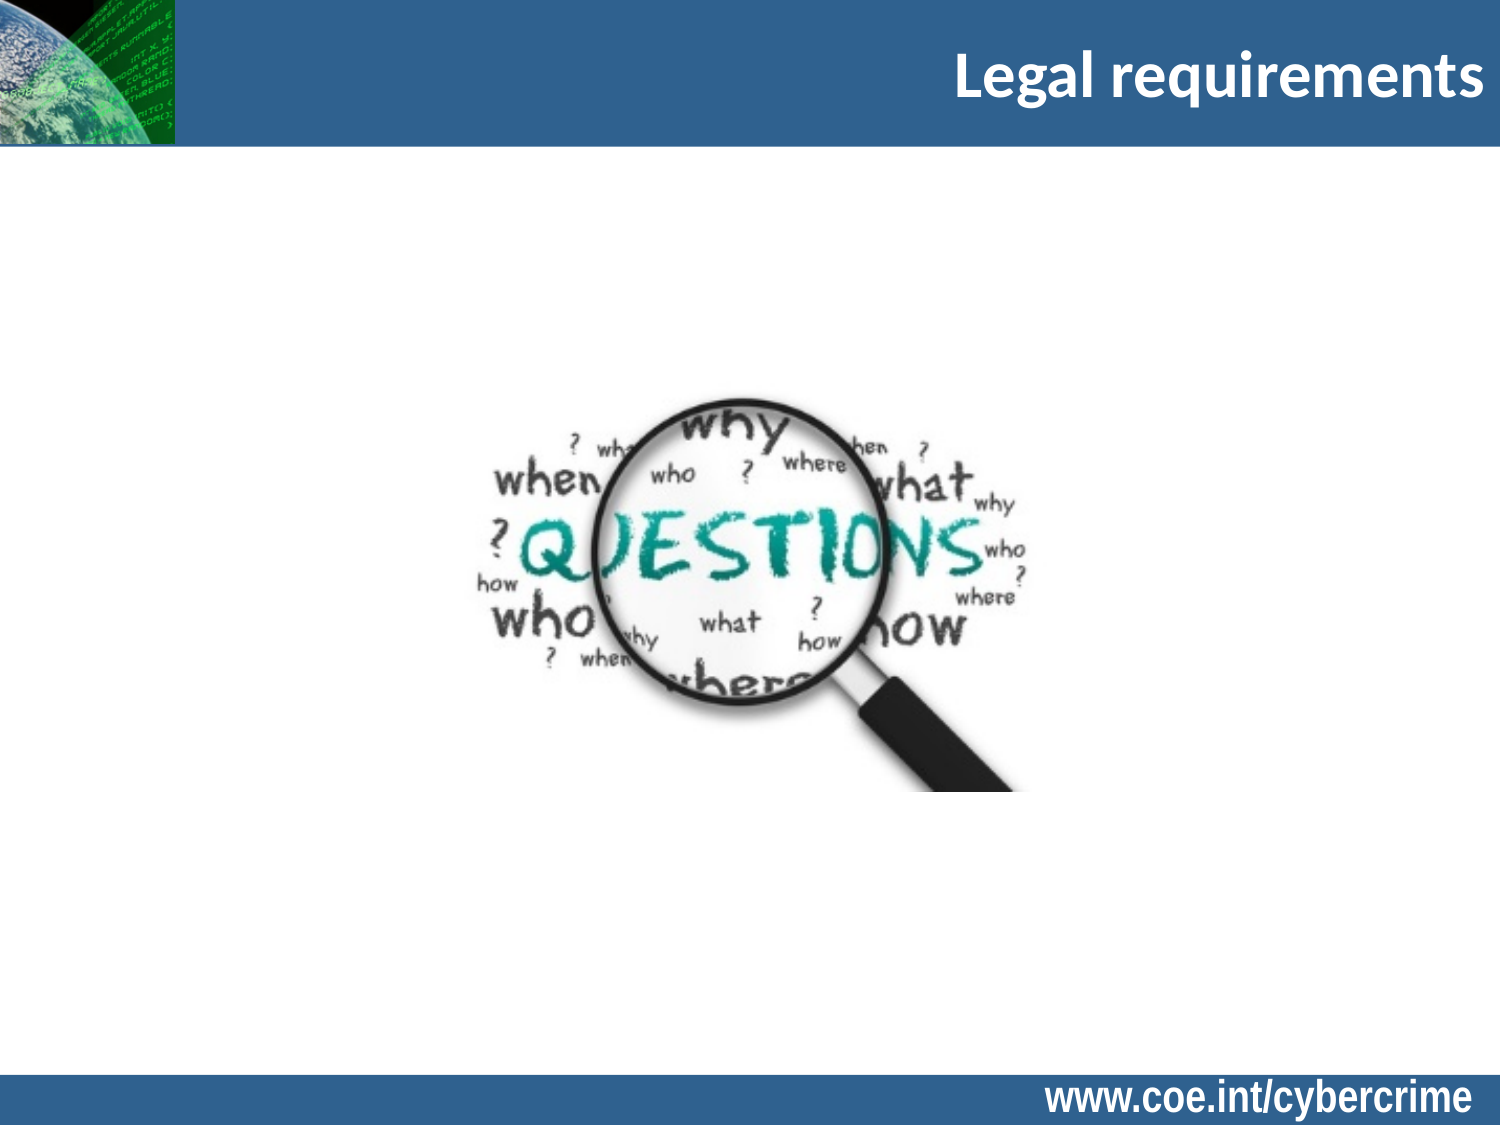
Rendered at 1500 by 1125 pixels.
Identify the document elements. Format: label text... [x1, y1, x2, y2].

picture [0, 0, 175, 144]
picture [443, 332, 1057, 793]
text_box Legal requirements [177, 0, 1500, 149]
text_box [0, 1073, 1030, 1125]
text_box www.coe.int/cybercrime [1030, 1059, 1500, 1125]
